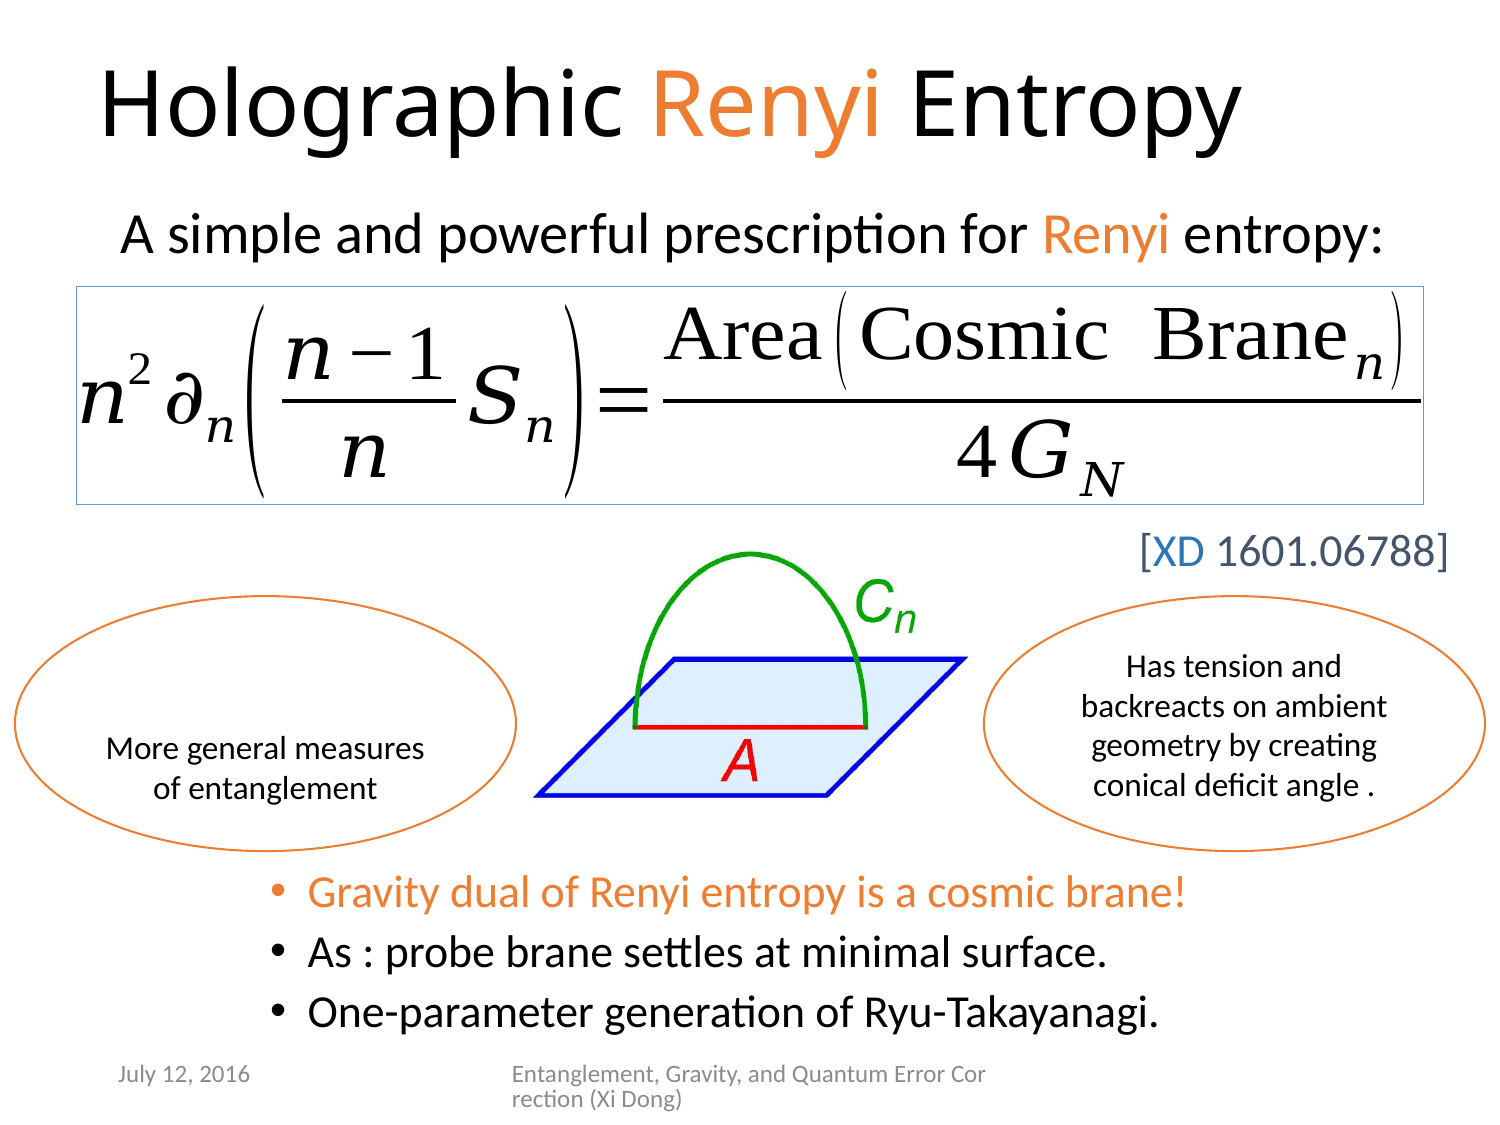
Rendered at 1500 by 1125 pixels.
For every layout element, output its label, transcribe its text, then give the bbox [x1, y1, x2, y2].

picture [529, 545, 971, 804]
text_box A simple and powerful prescription for Renyi entropy: [105, 195, 1424, 351]
footer Entanglement, Gravity, and Quantum Error Correction (Xi Dong) [496, 1042, 1004, 1103]
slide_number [103, 1042, 441, 1103]
text_box Holographic Renyi Entropy [82, 18, 1402, 196]
text_box [XD 1601.06788] [1088, 512, 1500, 583]
